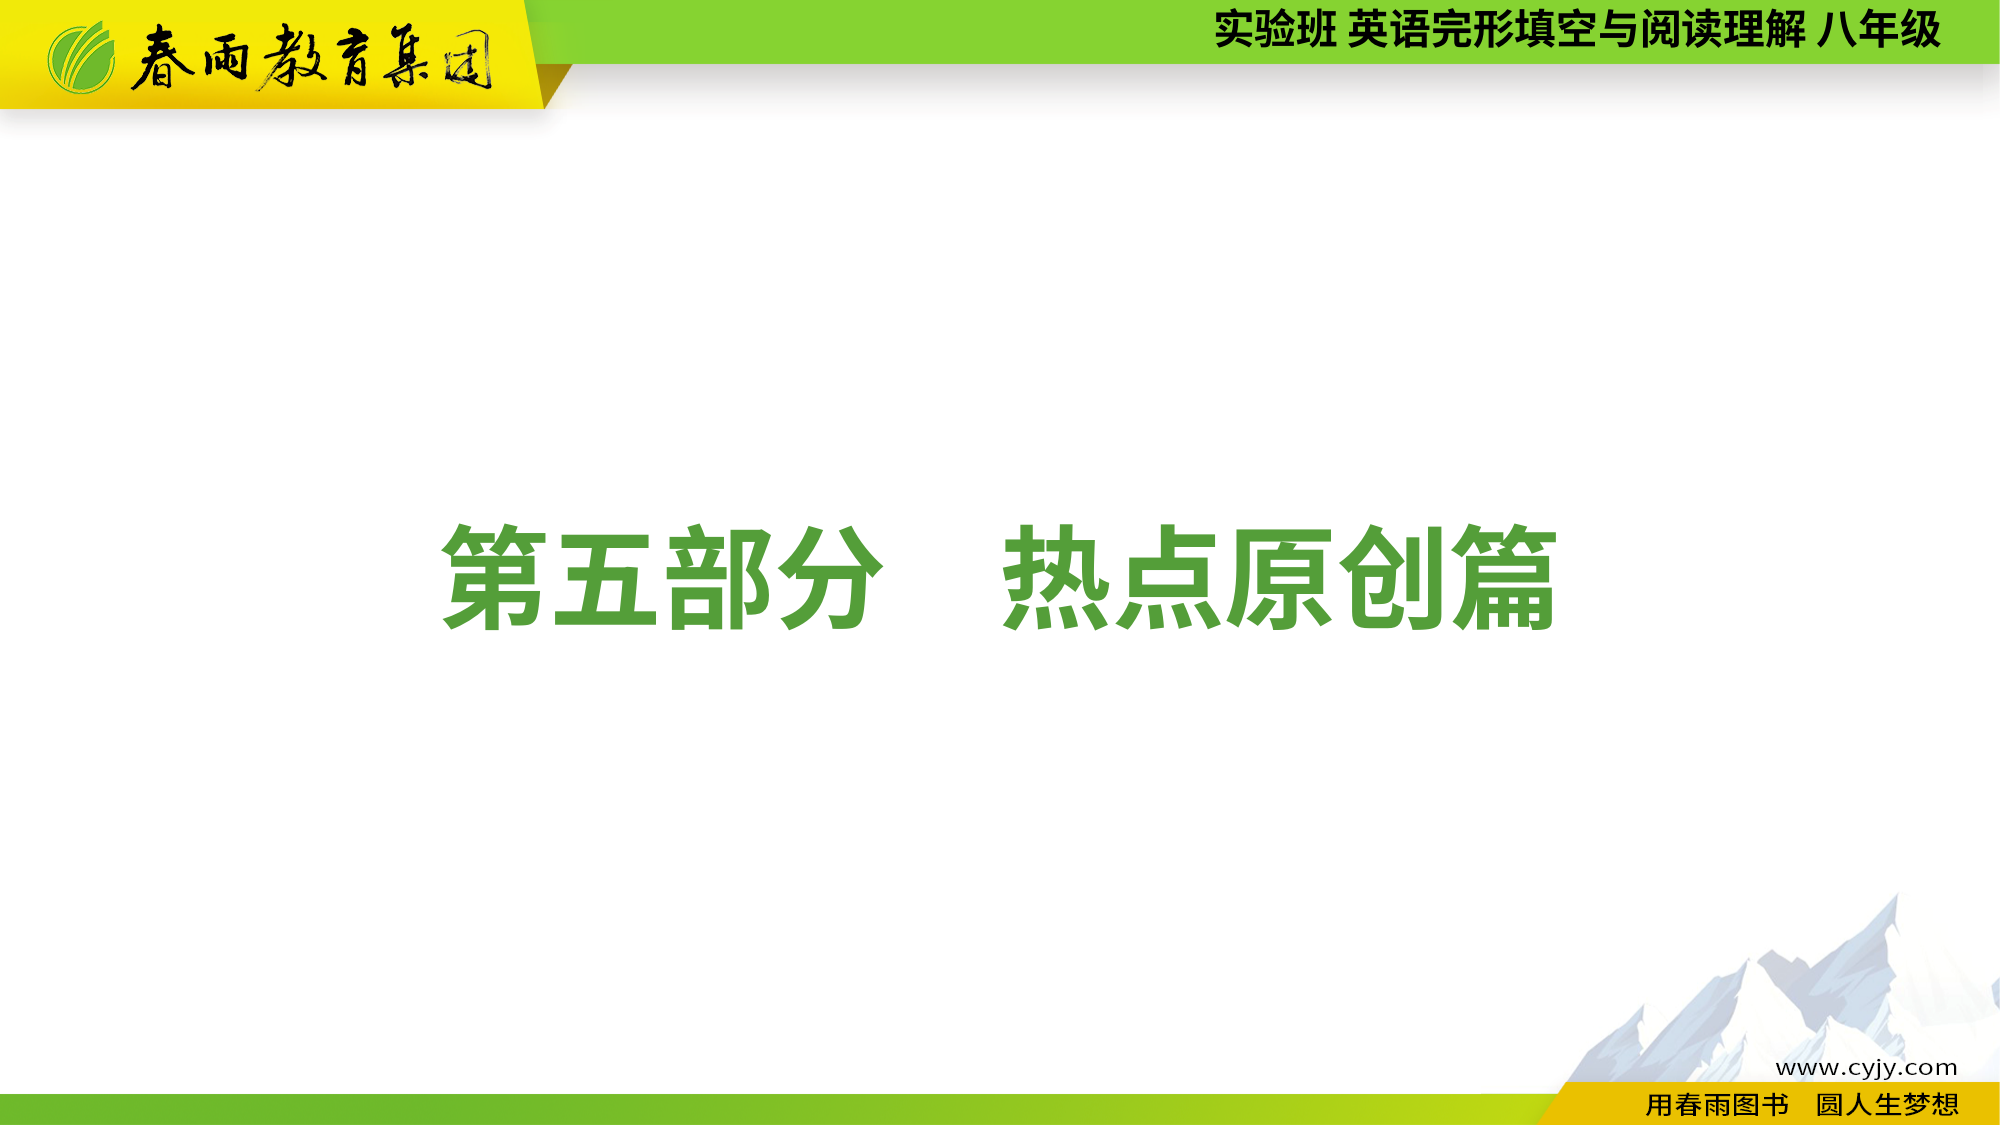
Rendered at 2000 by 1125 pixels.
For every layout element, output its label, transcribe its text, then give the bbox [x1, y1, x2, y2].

picture [0, 0, 2000, 1125]
text_box 第五部分 热点原创篇 [54, 432, 1946, 650]
